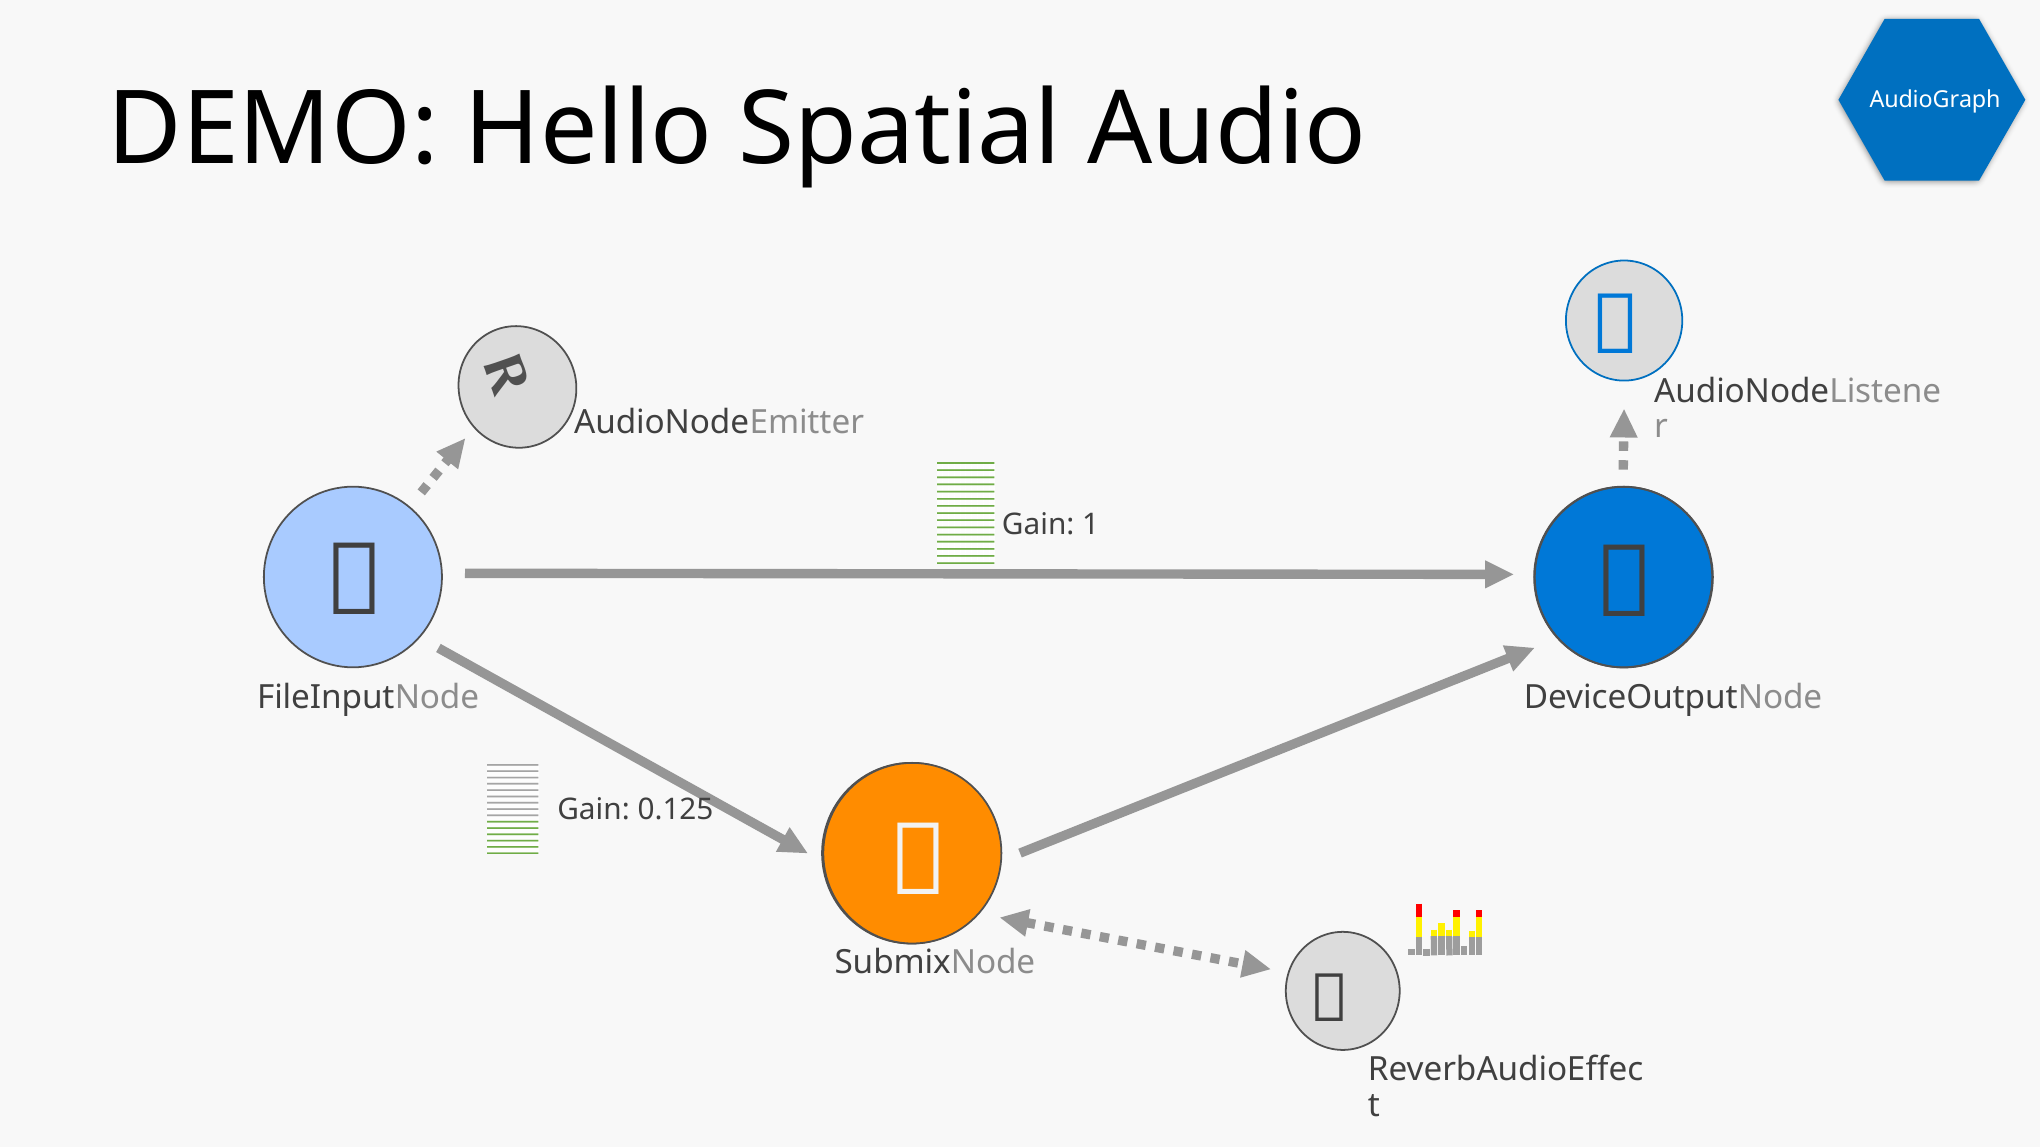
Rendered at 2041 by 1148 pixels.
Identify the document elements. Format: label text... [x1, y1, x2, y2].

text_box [999, 917, 1271, 970]
text_box [1565, 285, 1576, 356]
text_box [456, 328, 579, 446]
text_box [1534, 486, 1714, 668]
text_box [1604, 378, 1644, 382]
text_box Gain: 1 [995, 492, 1190, 557]
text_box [823, 762, 1002, 944]
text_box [438, 647, 808, 854]
text_box SubmixNode [804, 926, 1072, 999]
text_box DeviceOutputNode [1535, 661, 1857, 734]
text_box AudioNodeEmitter [544, 386, 898, 459]
text_box FileInputNode [227, 662, 438, 735]
text_box AudioNodeListener [1624, 349, 1983, 470]
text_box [420, 438, 466, 493]
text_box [1838, 18, 2026, 181]
text_box  [1576, 262, 1666, 378]
list DEMO: Hello Spatial Audio [83, 60, 1838, 181]
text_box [263, 486, 443, 668]
picture [937, 462, 995, 564]
text_box [1666, 277, 1684, 364]
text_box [1019, 647, 1535, 854]
picture [487, 764, 539, 854]
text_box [1285, 903, 1683, 1114]
